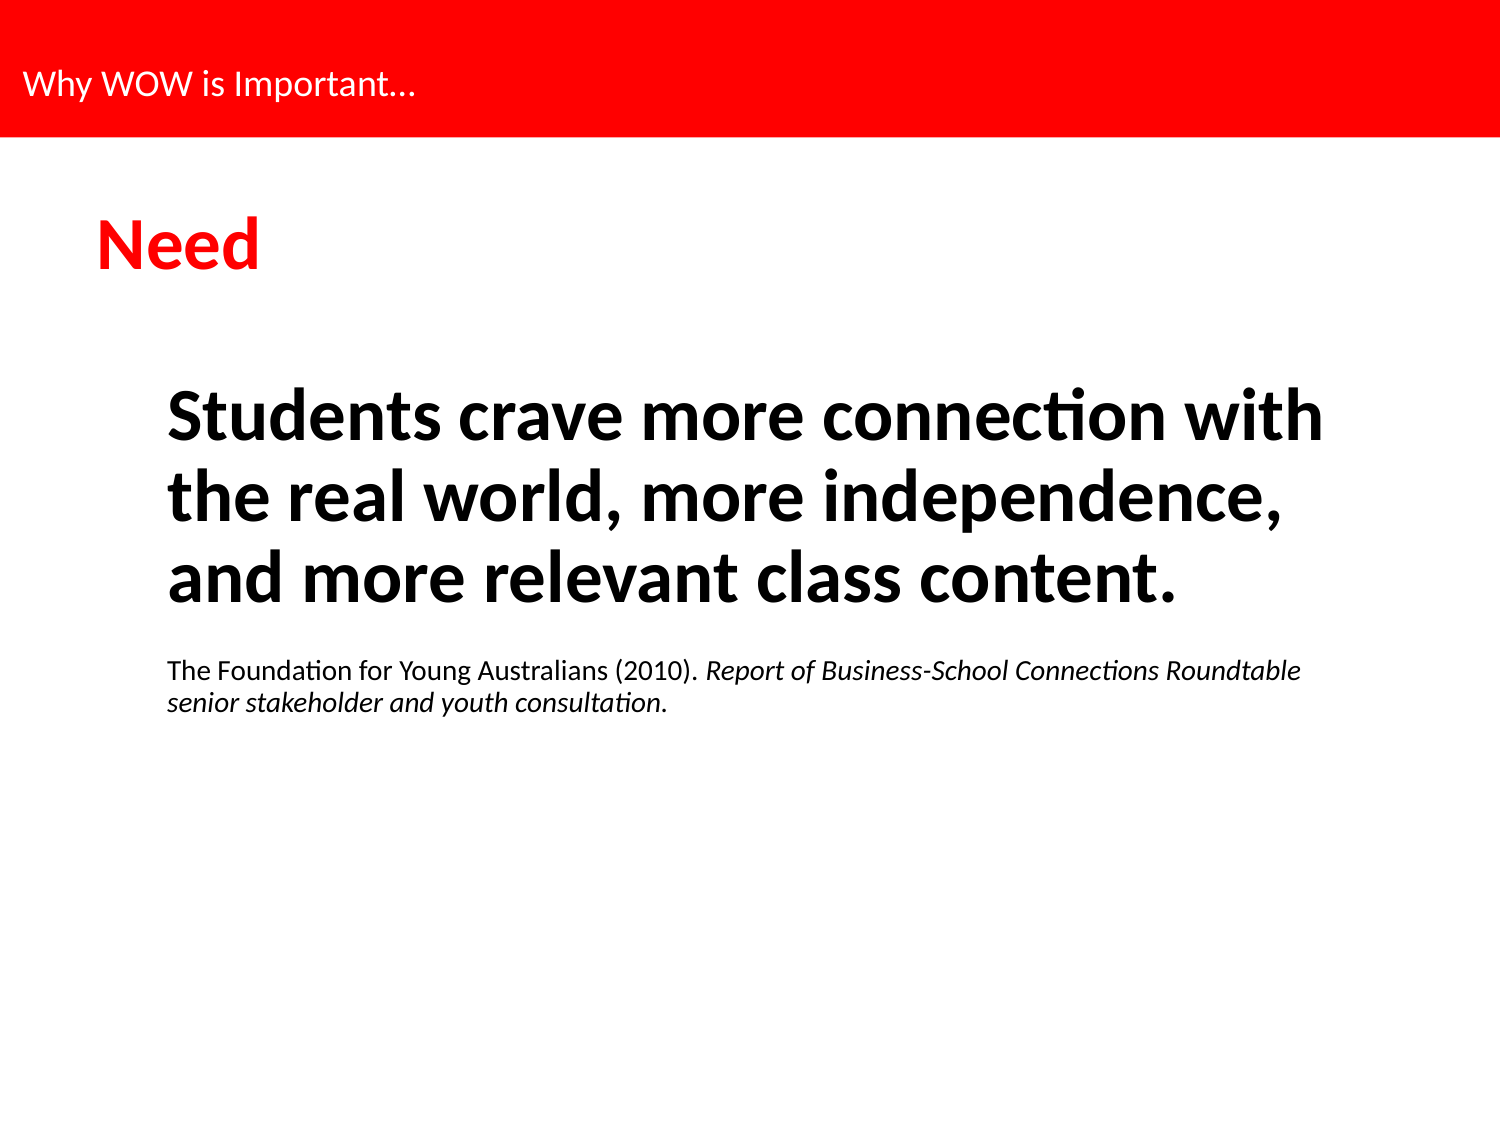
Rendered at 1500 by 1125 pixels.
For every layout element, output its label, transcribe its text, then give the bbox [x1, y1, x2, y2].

text_box Why WOW is Important… [0, 0, 1500, 138]
text_box Need [81, 187, 293, 293]
text_box Students crave more connection with the real world, more independence, and more relevant class content. The Foundation for Young Australians (2010). Report of Business-School Connections Roundtable senior stakeholder and youth consultation. [152, 328, 1395, 726]
